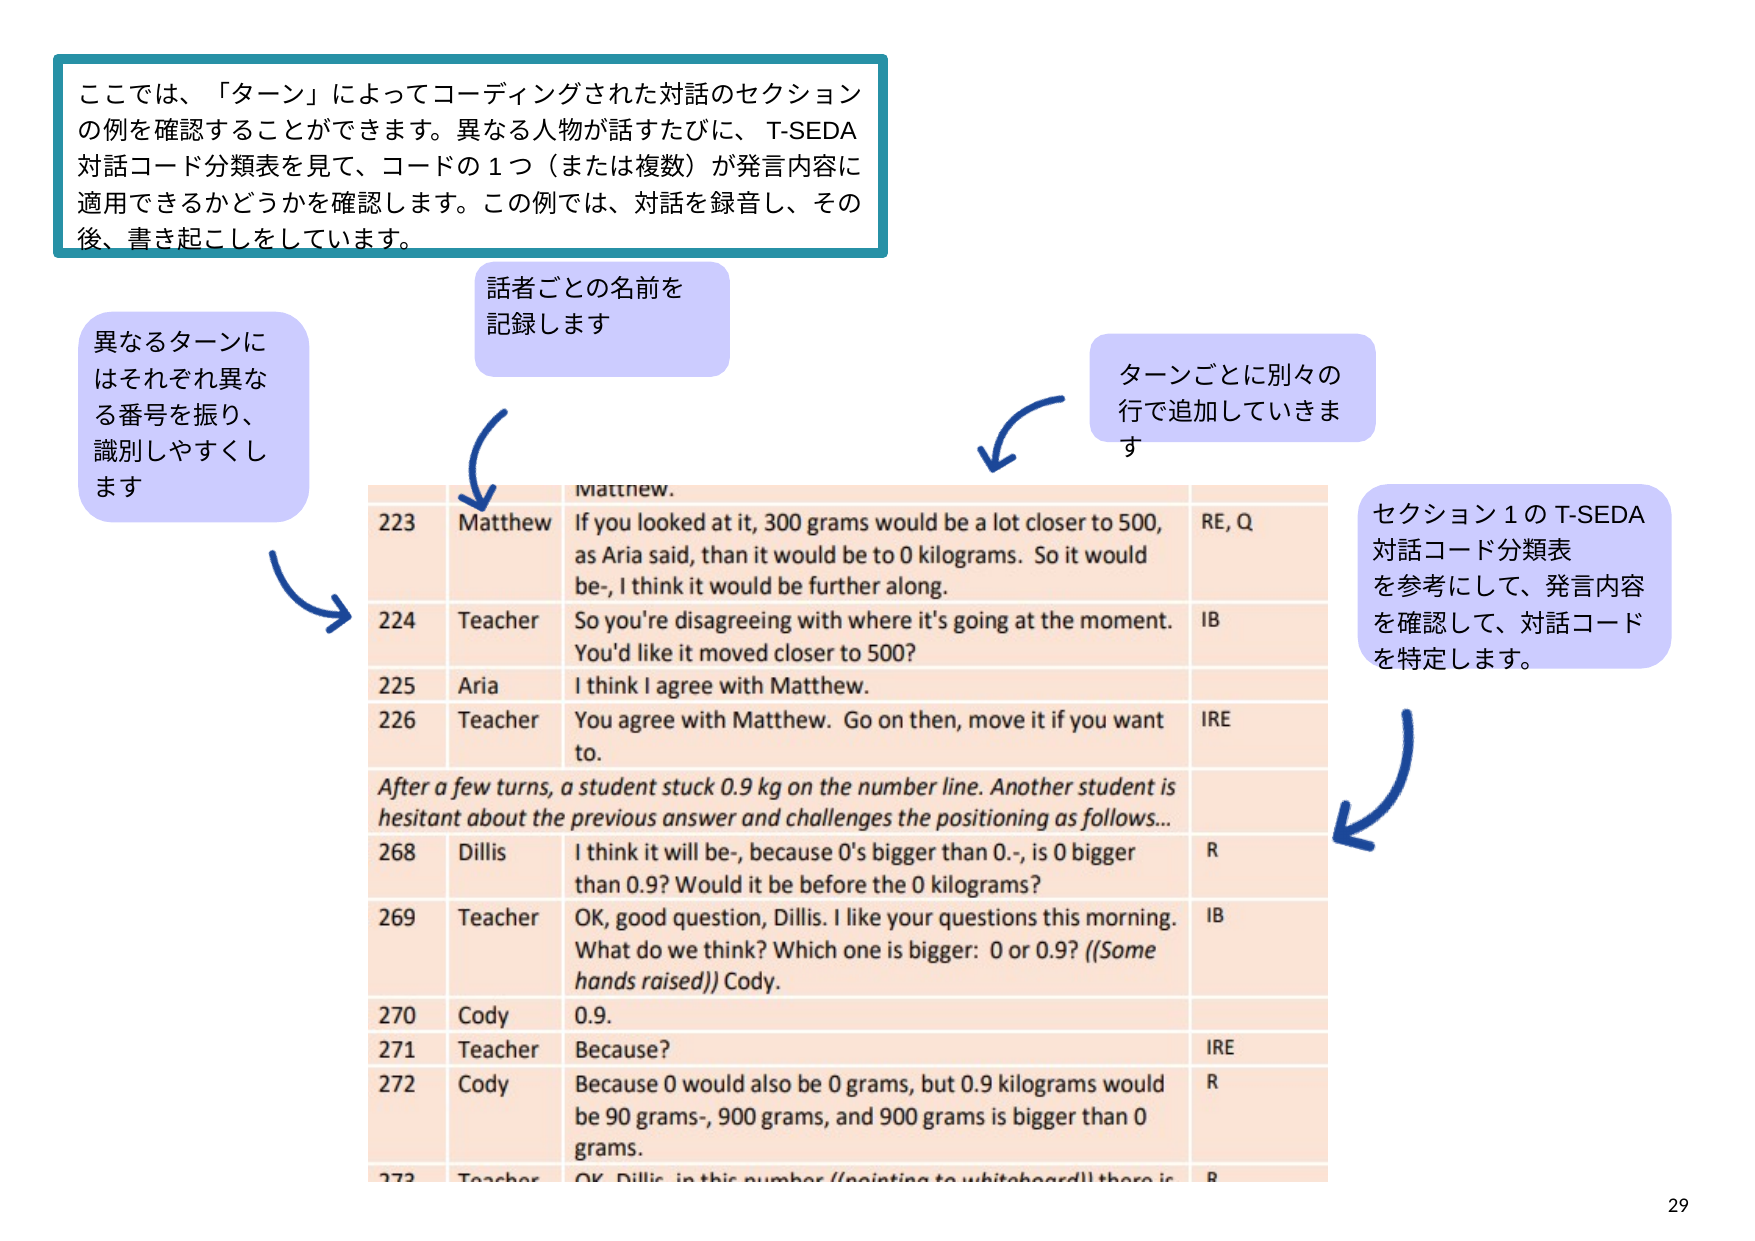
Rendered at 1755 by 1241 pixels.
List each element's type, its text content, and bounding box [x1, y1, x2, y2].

text_box [474, 264, 484, 310]
text_box [486, 261, 730, 310]
slide_number 29 [1661, 1189, 1728, 1241]
text_box [1521, 484, 1672, 668]
text_box ここでは、「ターン」によってコーディングされた対話のセクションの例を確認することができます。異なる人物が話すたびに、T-SEDA対話コード分類表を見て、コードの1つ（または複数）が発言内容に適用できるかどうかを確認します。この例では、対話を録音し、その後、書き起こしをしています。 [58, 59, 883, 254]
text_box セクション1のT-SEDA対話コード分類表 を参考にして、発言内容を確認して、対話コードを特定します。 [1521, 489, 1648, 674]
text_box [197, 323, 1517, 925]
text_box 話者ごとの名前を記録します [484, 263, 687, 310]
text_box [78, 311, 1328, 1182]
